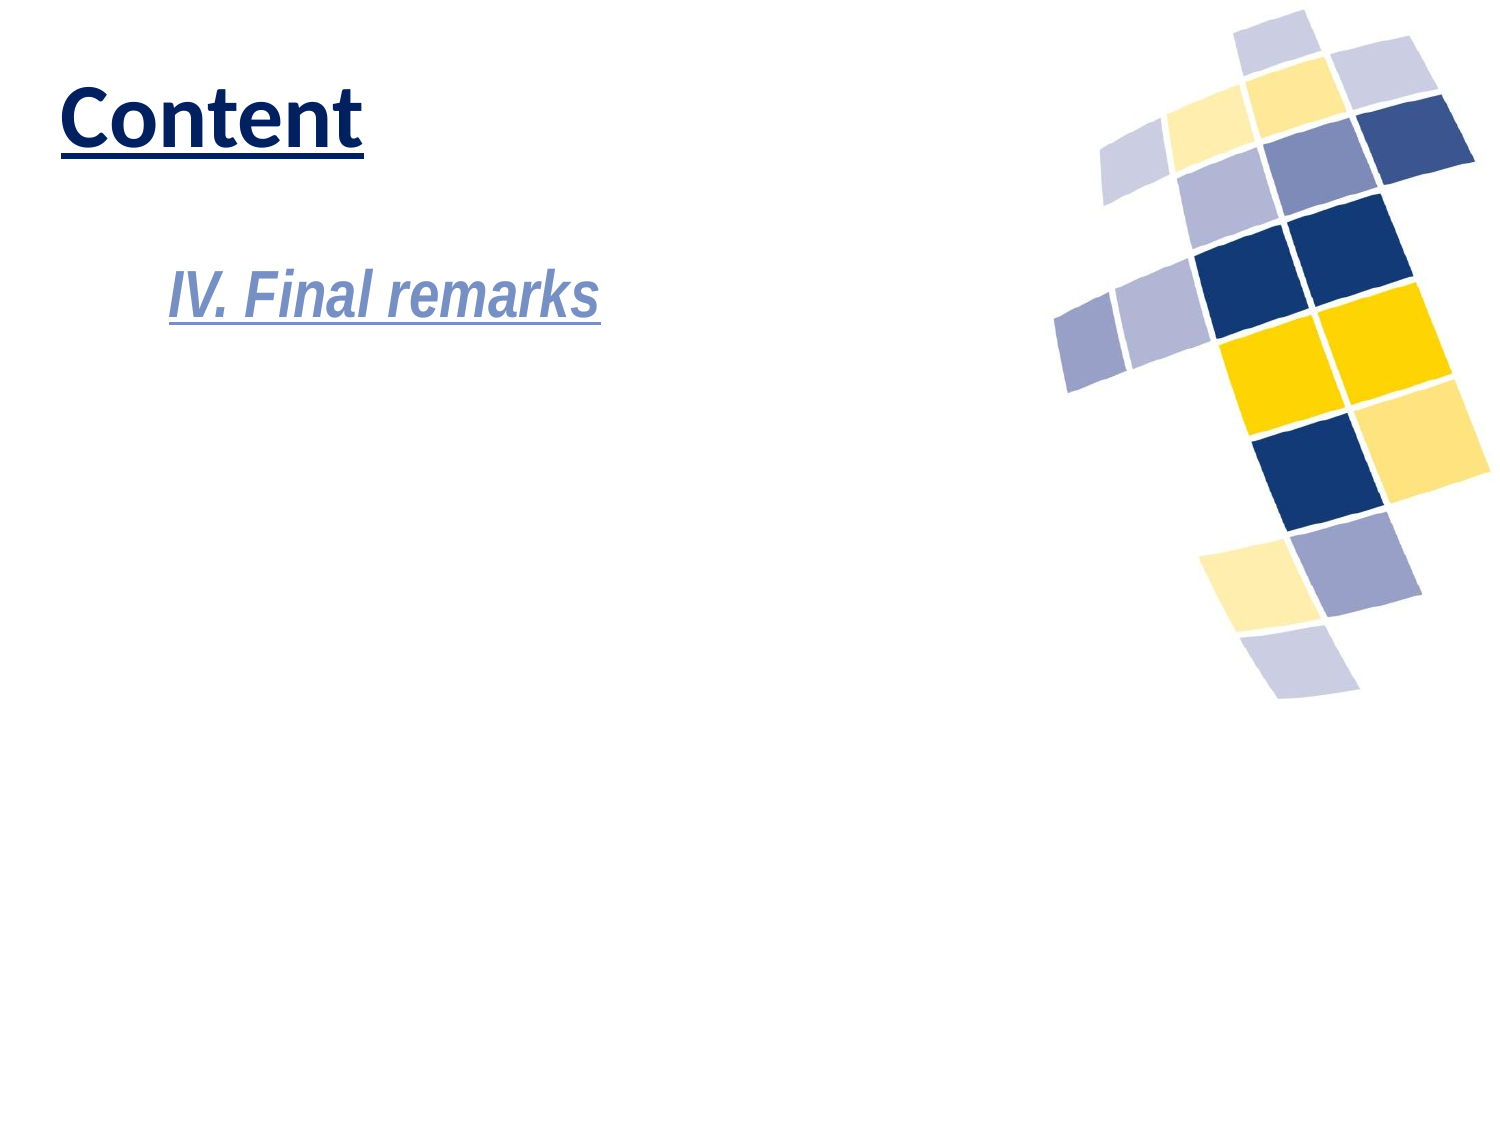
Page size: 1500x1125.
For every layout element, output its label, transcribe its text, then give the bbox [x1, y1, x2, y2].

title Content [45, 30, 1039, 191]
subtitle IV. Final remarks [64, 243, 1039, 370]
picture [1045, 0, 1499, 709]
